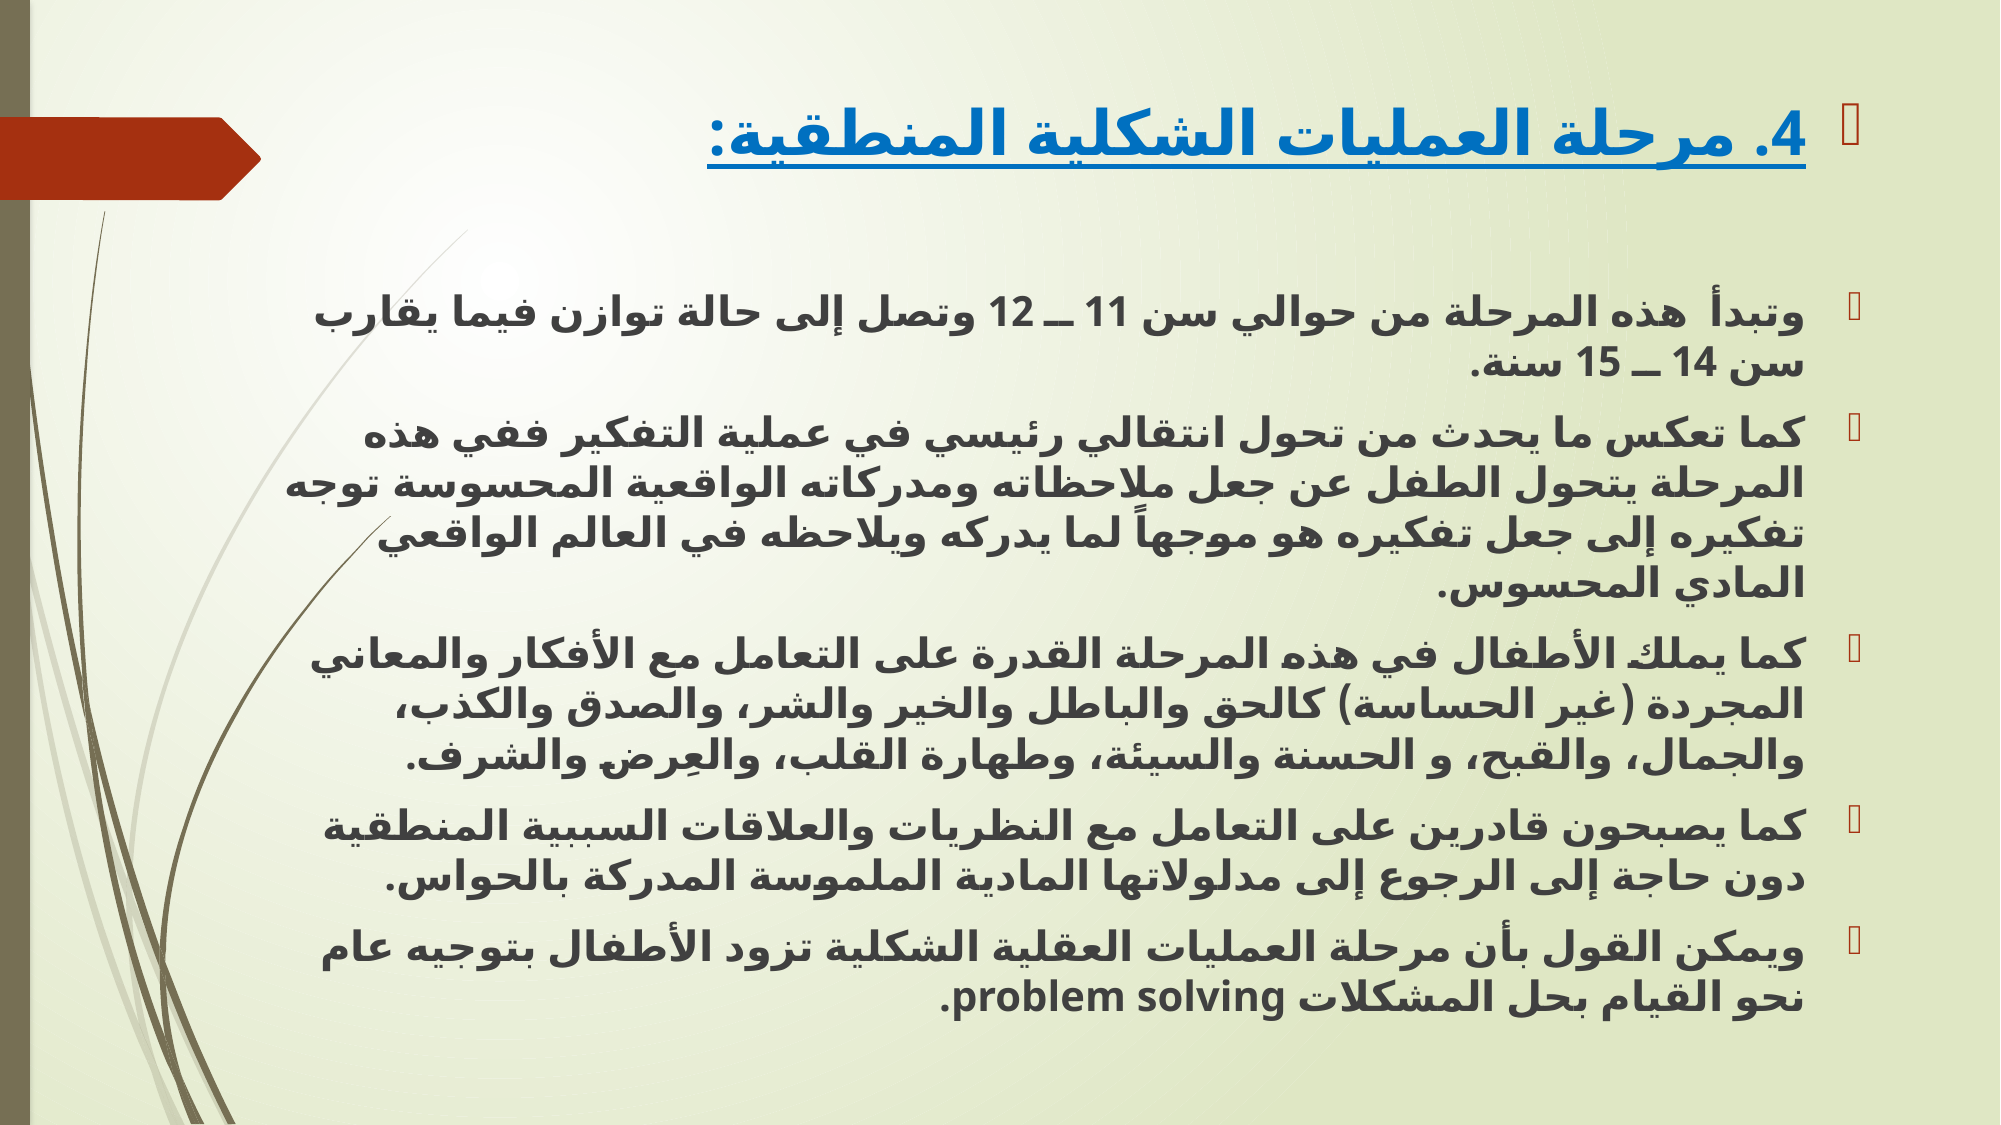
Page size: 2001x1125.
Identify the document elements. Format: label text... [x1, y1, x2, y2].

list 4. مرحلة العمليات الشكلية المنطقية: وتبدأ هذه المرحلة من حوالي سن 11 ــ 12 وتصل إلى حالة توازن فيما يقارب سن 14 ــ 15 سنة. كما تعكس ما يحدث من تحول انتقالي رئيسي في عملية التفكير ففي هذه المرحلة يتحول الطفل عن جعل ملاحظاته ومدركاته الواقعية المحسوسة توجه تفكيره إلى جعل تفكيره هو موجهاً لما يدركه ويلاحظه في العالم الواقعي المادي المحسوس. كما يملك الأطفال في هذه المرحلة القدرة على التعامل مع الأفكار والمعاني المجردة (غير الحساسة) كالحق والباطل والخير والشر، والصدق والكذب، والجمال، والقبح، و الحسنة والسيئة، وطهارة القلب، والعِرض والشرف. كما يصبحون قادرين على التعامل مع النظريات والعلاقات السببية المنطقية دون حاجة إلى الرجوع إلى مدلولاتها المادية الملموسة المدركة بالحواس. ويمكن القول بأن مرحلة العمليات العقلية الشكلية تزود الأطفال بتوجيه عام نحو القيام بحل المشكلات problem solving. [246, 20, 1878, 1041]
